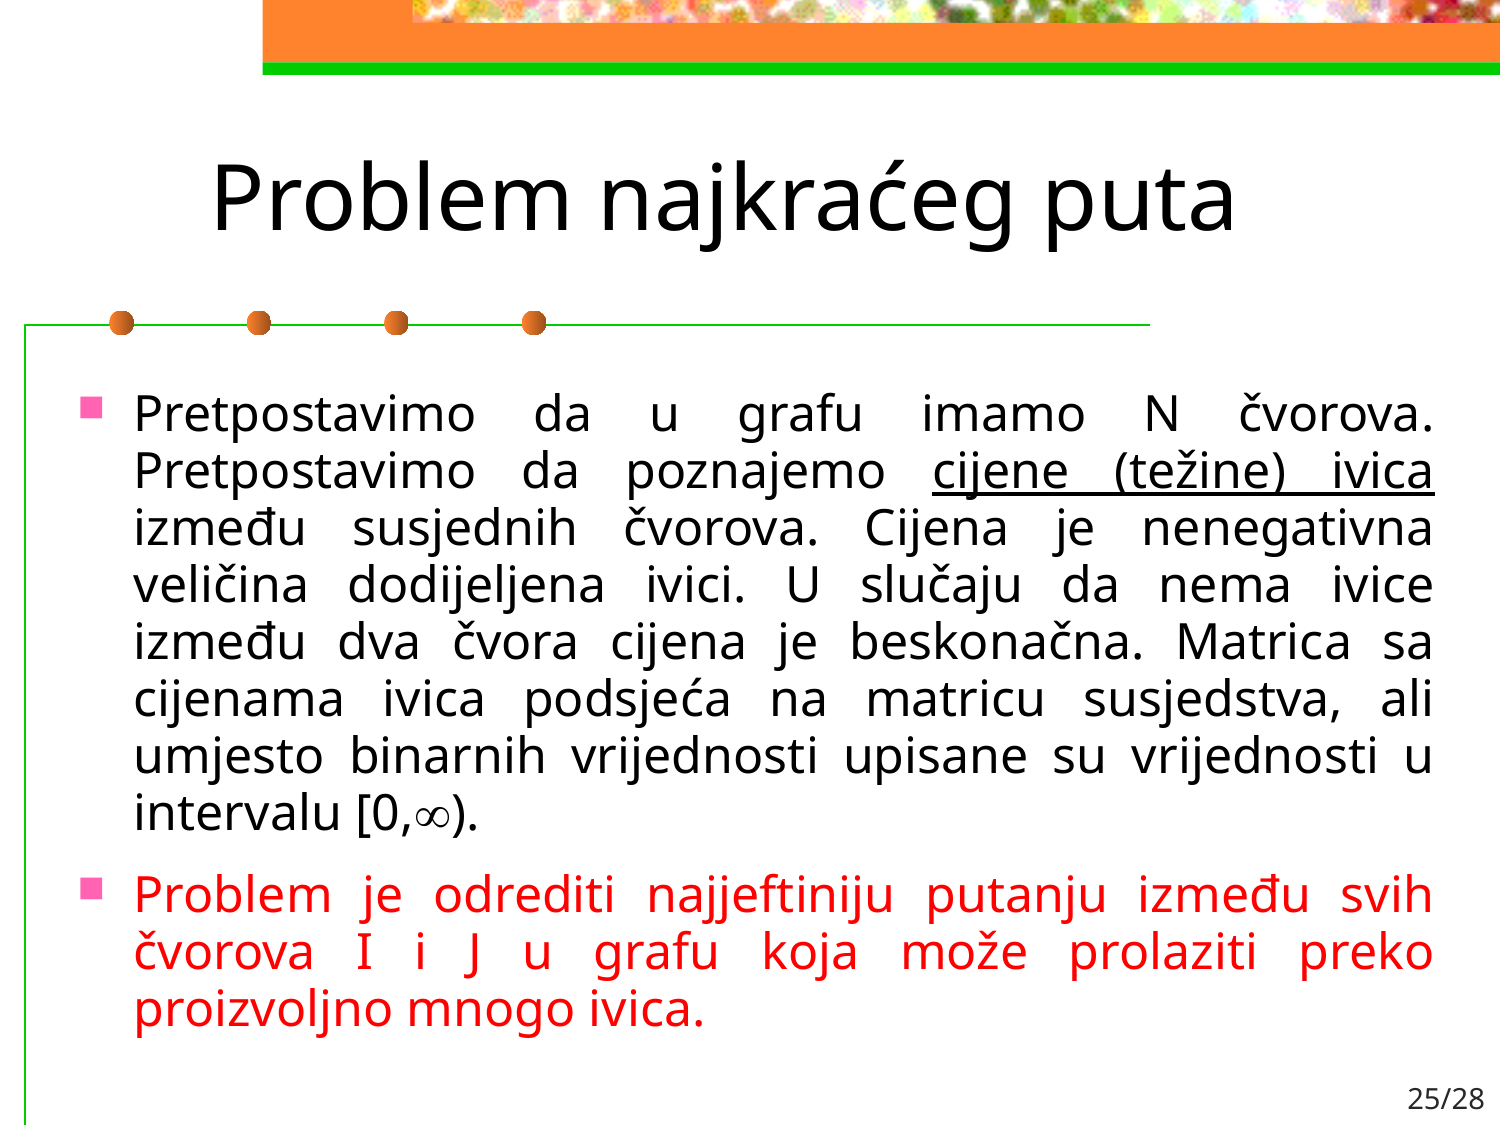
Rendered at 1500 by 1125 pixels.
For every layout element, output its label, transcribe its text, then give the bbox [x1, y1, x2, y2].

list Pretpostavimo da u grafu imamo N čvorova. Pretpostavimo da poznajemo cijene (težine) ivica između susjednih čvorova. Cijena je nenegativna veličina dodijeljena ivici. U slučaju da nema ivice između dva čvora cijena je beskonačna. Matrica sa cijenama ivica podsjeća na matricu susjedstva, ali umjesto binarnih vrijednosti upisane su vrijednosti u intervalu [0,). Problem je odrediti najjeftiniju putanju između svih čvorova I i J u grafu koja može prolaziti preko proizvoljno mnogo ivica. [62, 378, 1450, 1000]
text_box 25/28 [1374, 1072, 1500, 1123]
title Problem najkraćeg puta [87, 99, 1363, 288]
picture [412, 0, 1500, 23]
